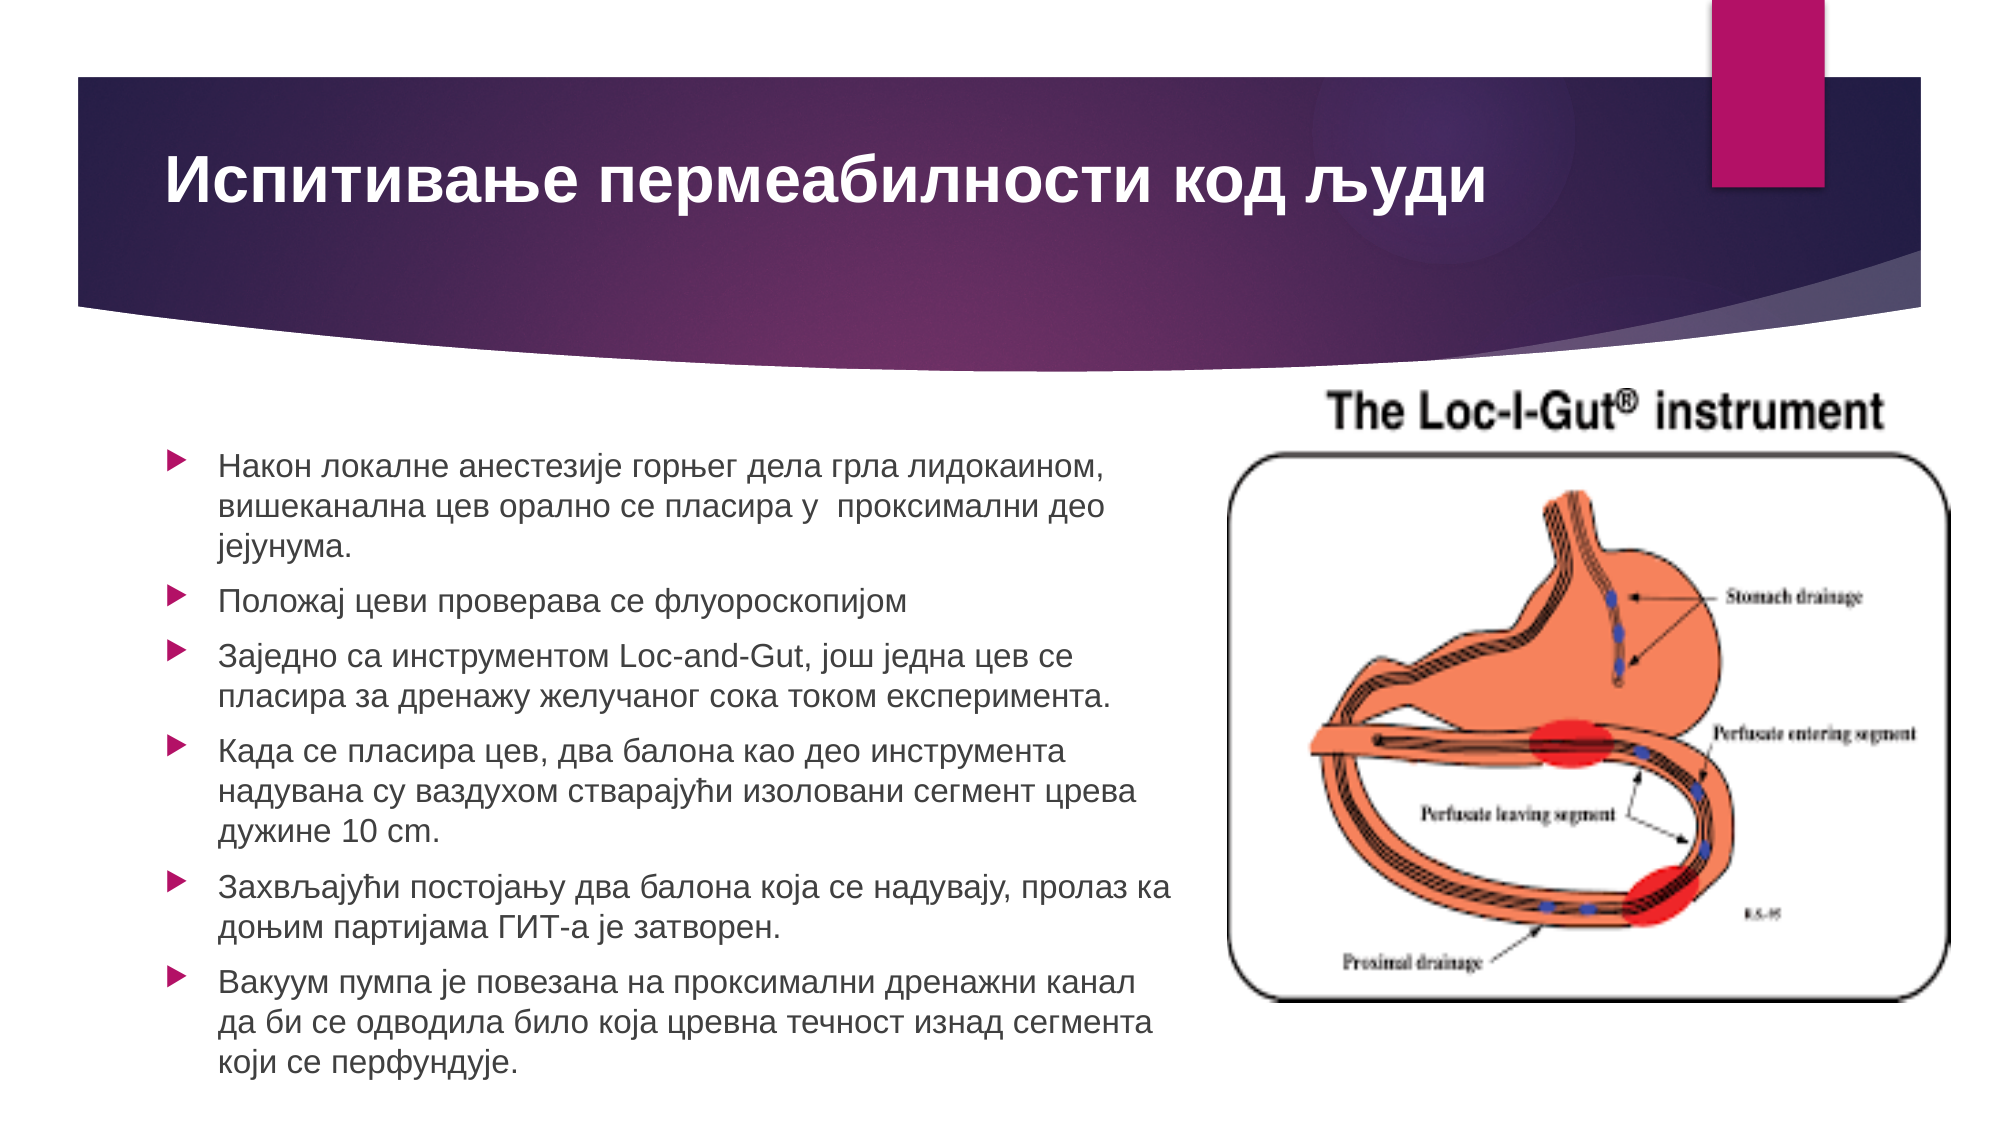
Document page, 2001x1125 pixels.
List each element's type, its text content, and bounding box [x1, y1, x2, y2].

picture [1227, 388, 1952, 1003]
list Након локалне анестезије горњег дела грла лидокаином, вишеканална цев орално се пласира у проксимални део јејунума. Положај цеви проверава се флуороскопијом Заједно са инструментом Loc-and-Gut, још једна цев се пласира за дренажу желучаног сока током експеримента. Када се пласира цев, два балона као део инструмента надувана су ваздухом стварајући изоловани сегмент црева дужине 10 cm. Захвљајући постојању два балона која се надувају, пролаз ка доњим партијама ГИТ-а је затворен. Вакуум пумпа је повезана на проксимални дренажни канал да би се одводила било која цревна течност изнад сегмента који се перфундује. [149, 388, 1194, 1091]
text_box Испитивање пермеабилности код људи [149, 128, 1684, 224]
